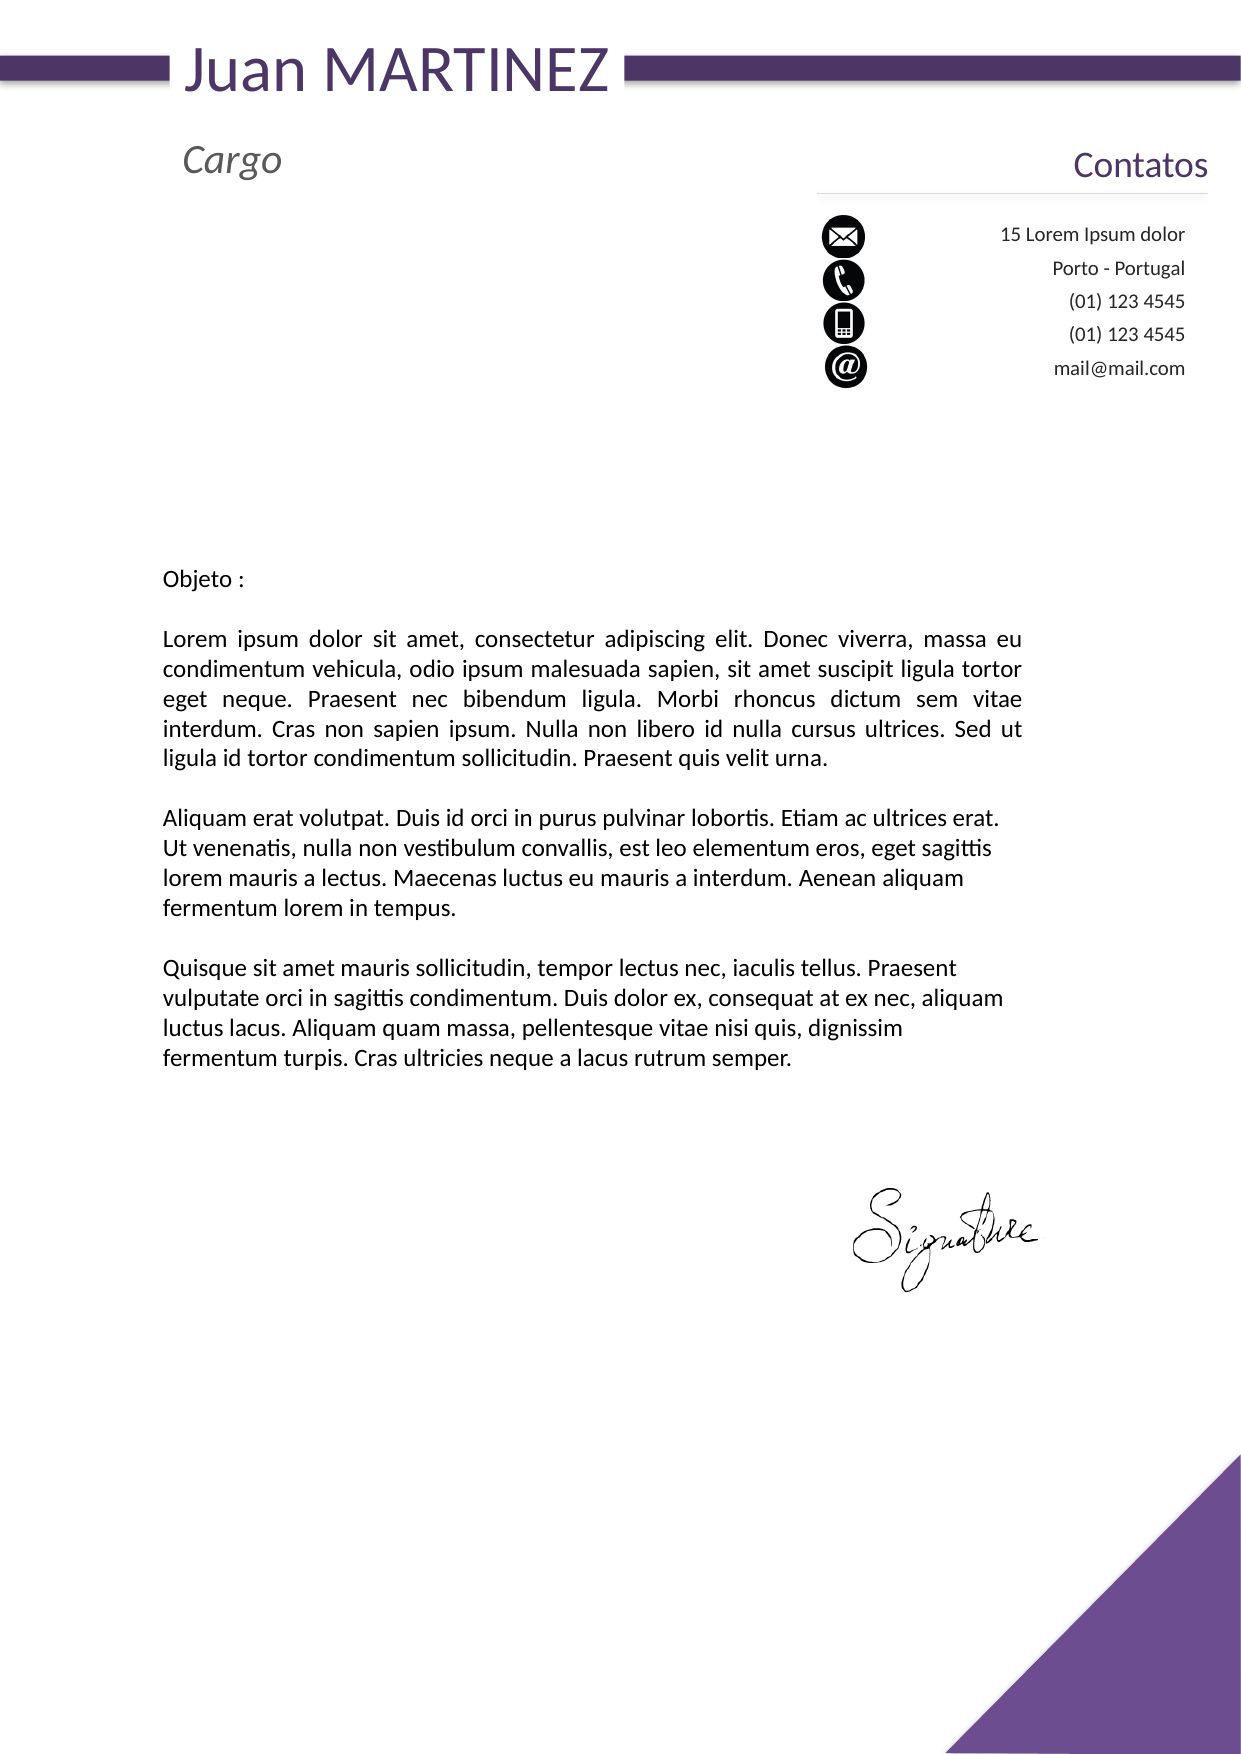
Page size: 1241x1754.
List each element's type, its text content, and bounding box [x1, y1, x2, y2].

text_box 15 Lorem Ipsum dolor Porto - Portugal (01) 123 4545 (01) 123 4545 mail@mail.com [985, 213, 1201, 387]
picture [816, 1140, 1075, 1314]
text_box [944, 1453, 1241, 1754]
text_box [0, 55, 169, 81]
text_box Contatos [1058, 132, 1224, 193]
text_box Objeto : Lorem ipsum dolor sit amet, consectetur adipiscing elit. Donec viverra, massa eu condimentum vehicula, odio ipsum malesuada sapien, sit amet suscipit ligula tortor eget neque. Praesent nec bibendum ligula. Morbi rhoncus dictum sem vitae interdum. Cras non sapien ipsum. Nulla non libero id nulla cursus ultrices. Sed ut ligula id tortor condimentum sollicitudin. Praesent quis velit urna. Aliquam erat volutpat. Duis id orci in purus pulvinar lobortis. Etiam ac ultrices erat. Ut venenatis, nulla non vestibulum convallis, est leo elementum eros, eget sagittis lorem mauris a lectus. Maecenas luctus eu mauris a interdum. Aenean aliquam fermentum lorem in tempus. Quisque sit amet mauris sollicitudin, tempor lectus nec, iaculis tellus. Praesent vulputate orci in sagittis condimentum. Duis dolor ex, consequat at ex nec, aliquam luctus lacus. Aliquam quam massa, pellentesque vitae nisi quis, dignissim fermentum turpis. Cras ultricies neque a lacus rutrum semper. [148, 554, 1039, 1139]
picture [820, 213, 870, 389]
text_box Cargo [167, 124, 298, 190]
text_box Juan MARTINEZ [169, 17, 625, 113]
text_box [625, 55, 1241, 81]
